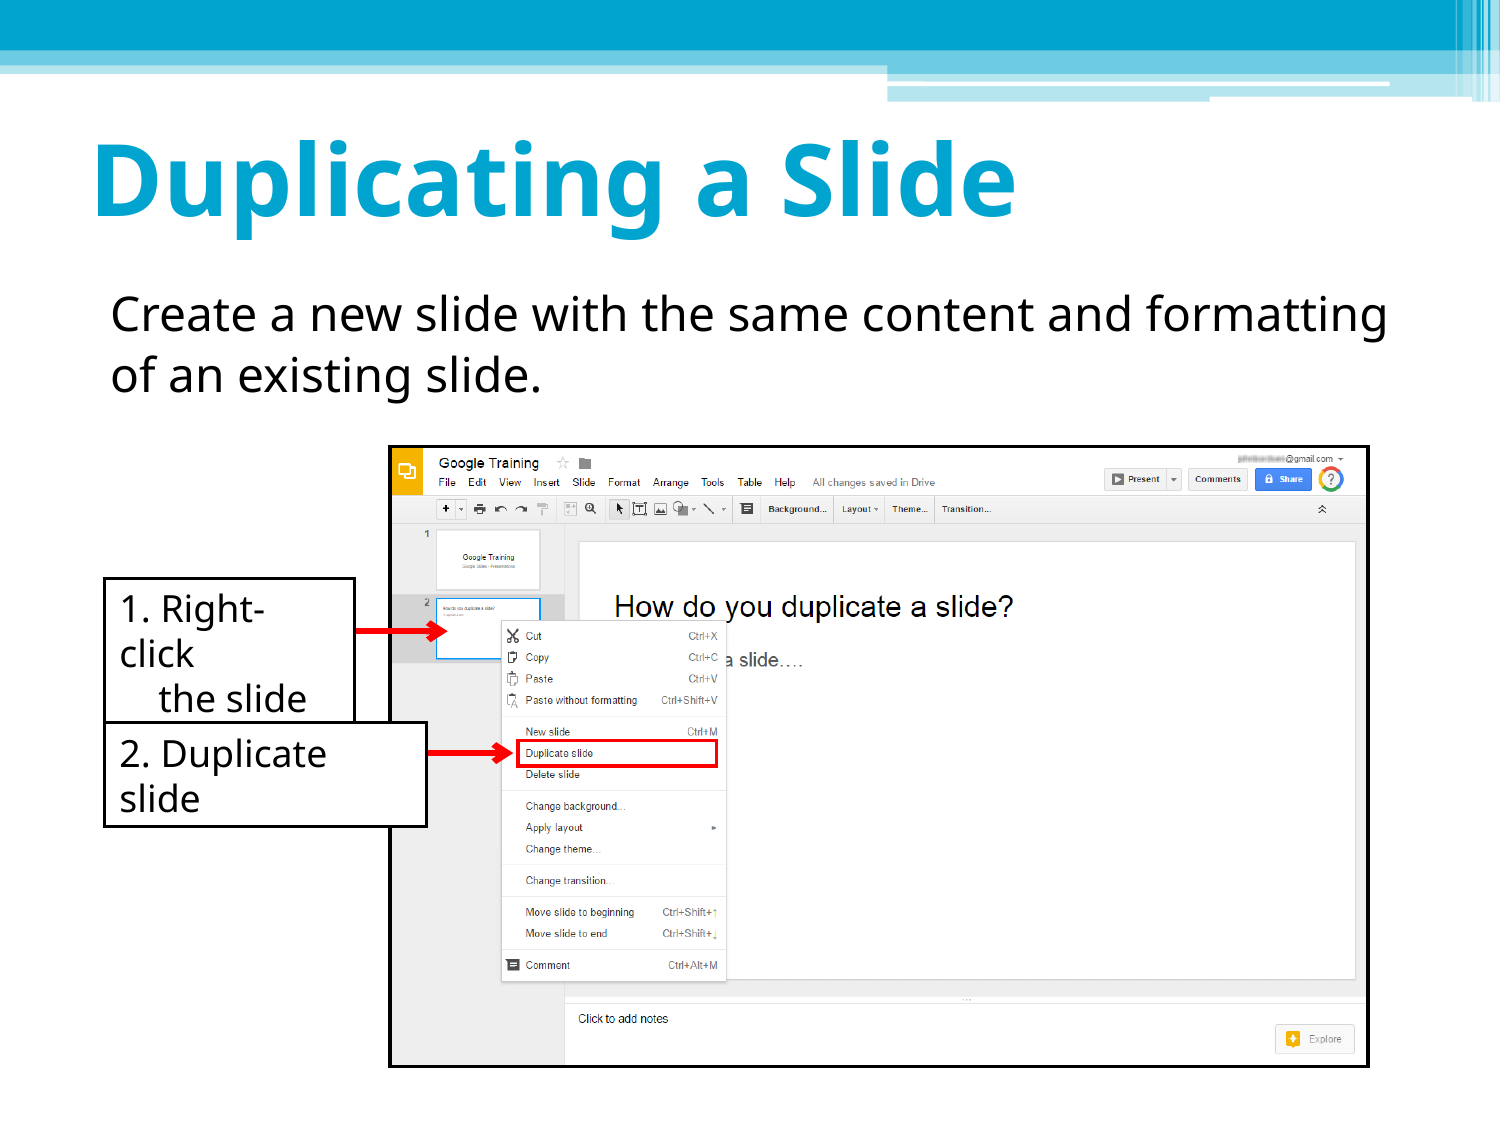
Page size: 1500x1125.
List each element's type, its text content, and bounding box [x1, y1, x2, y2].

picture [391, 448, 1367, 1065]
text_box 1. Right-click the slide [104, 578, 355, 722]
text_box 2. Duplicate slide [104, 722, 391, 827]
title Duplicating a Slide [75, 90, 1418, 263]
list Create a new slide with the same content and formatting of an existing slide. [75, 275, 1418, 426]
